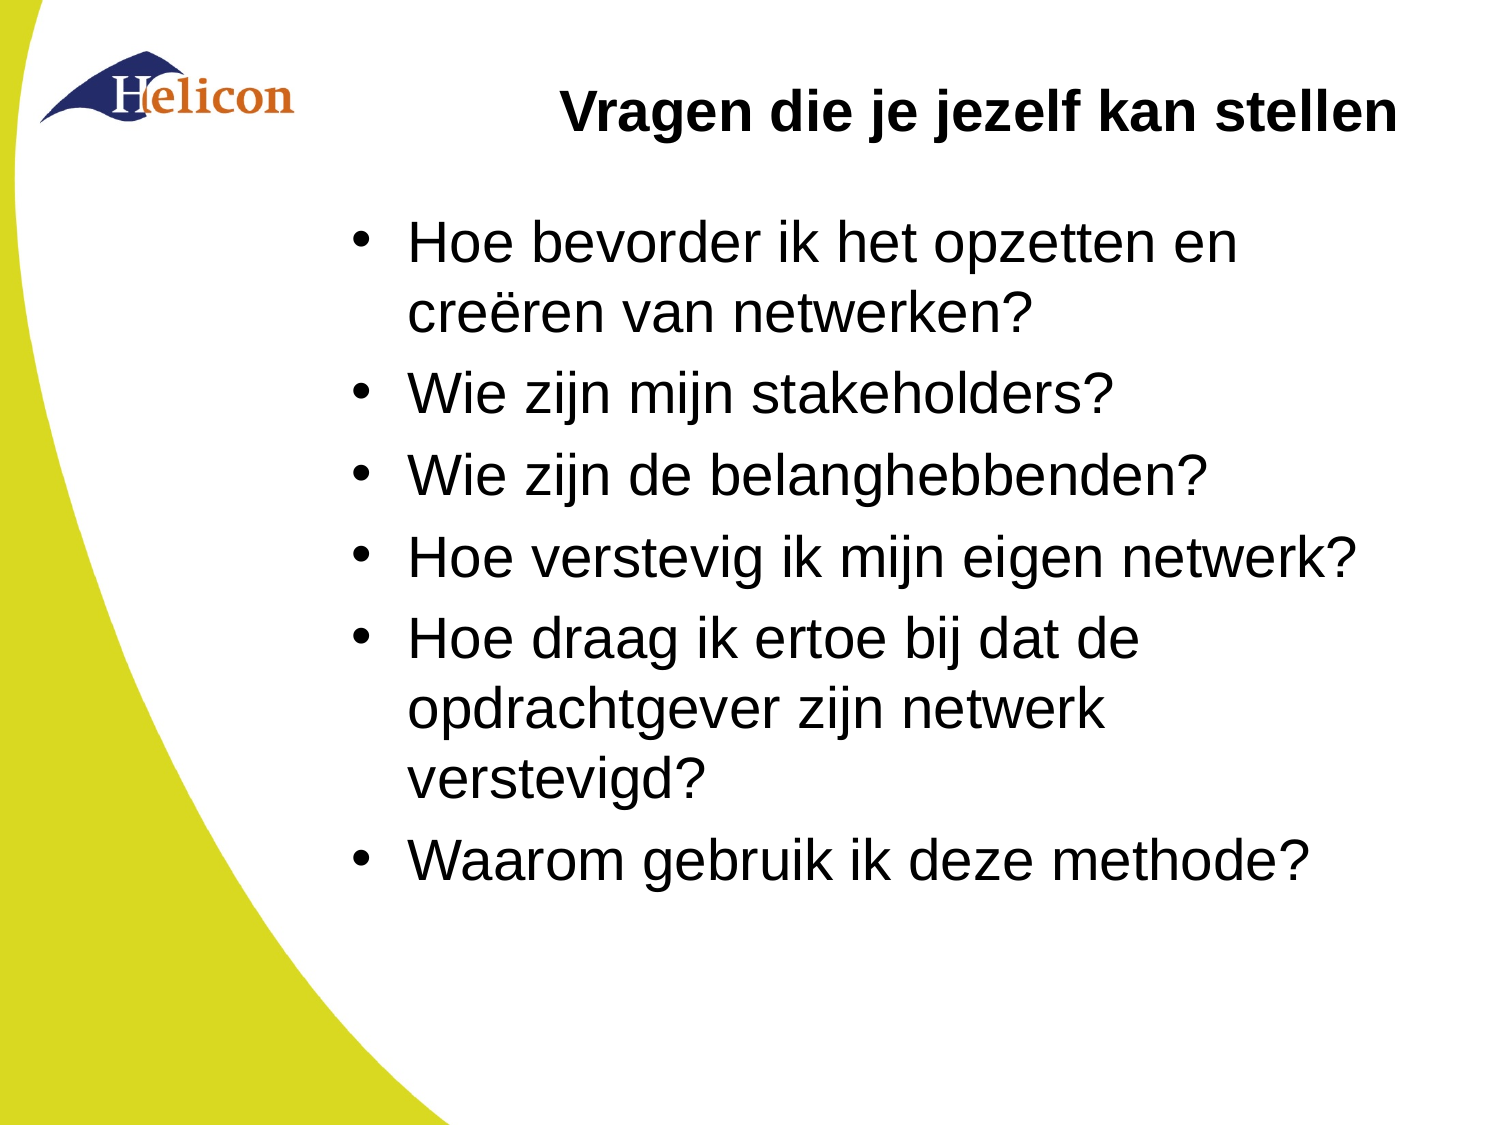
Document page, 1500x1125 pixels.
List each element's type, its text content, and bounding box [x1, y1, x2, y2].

list Hoe bevorder ik het opzetten en creëren van netwerken? Wie zijn mijn stakeholders? Wie zijn de belanghebbenden? Hoe verstevig ik mijn eigen netwerk? Hoe draag ik ertoe bij dat de opdrachtgever zijn netwerk verstevigd? Waarom gebruik ik deze methode? [336, 196, 1425, 1005]
title Vragen die je jezelf kan stellen [324, 54, 1415, 161]
picture [0, 0, 1500, 1125]
